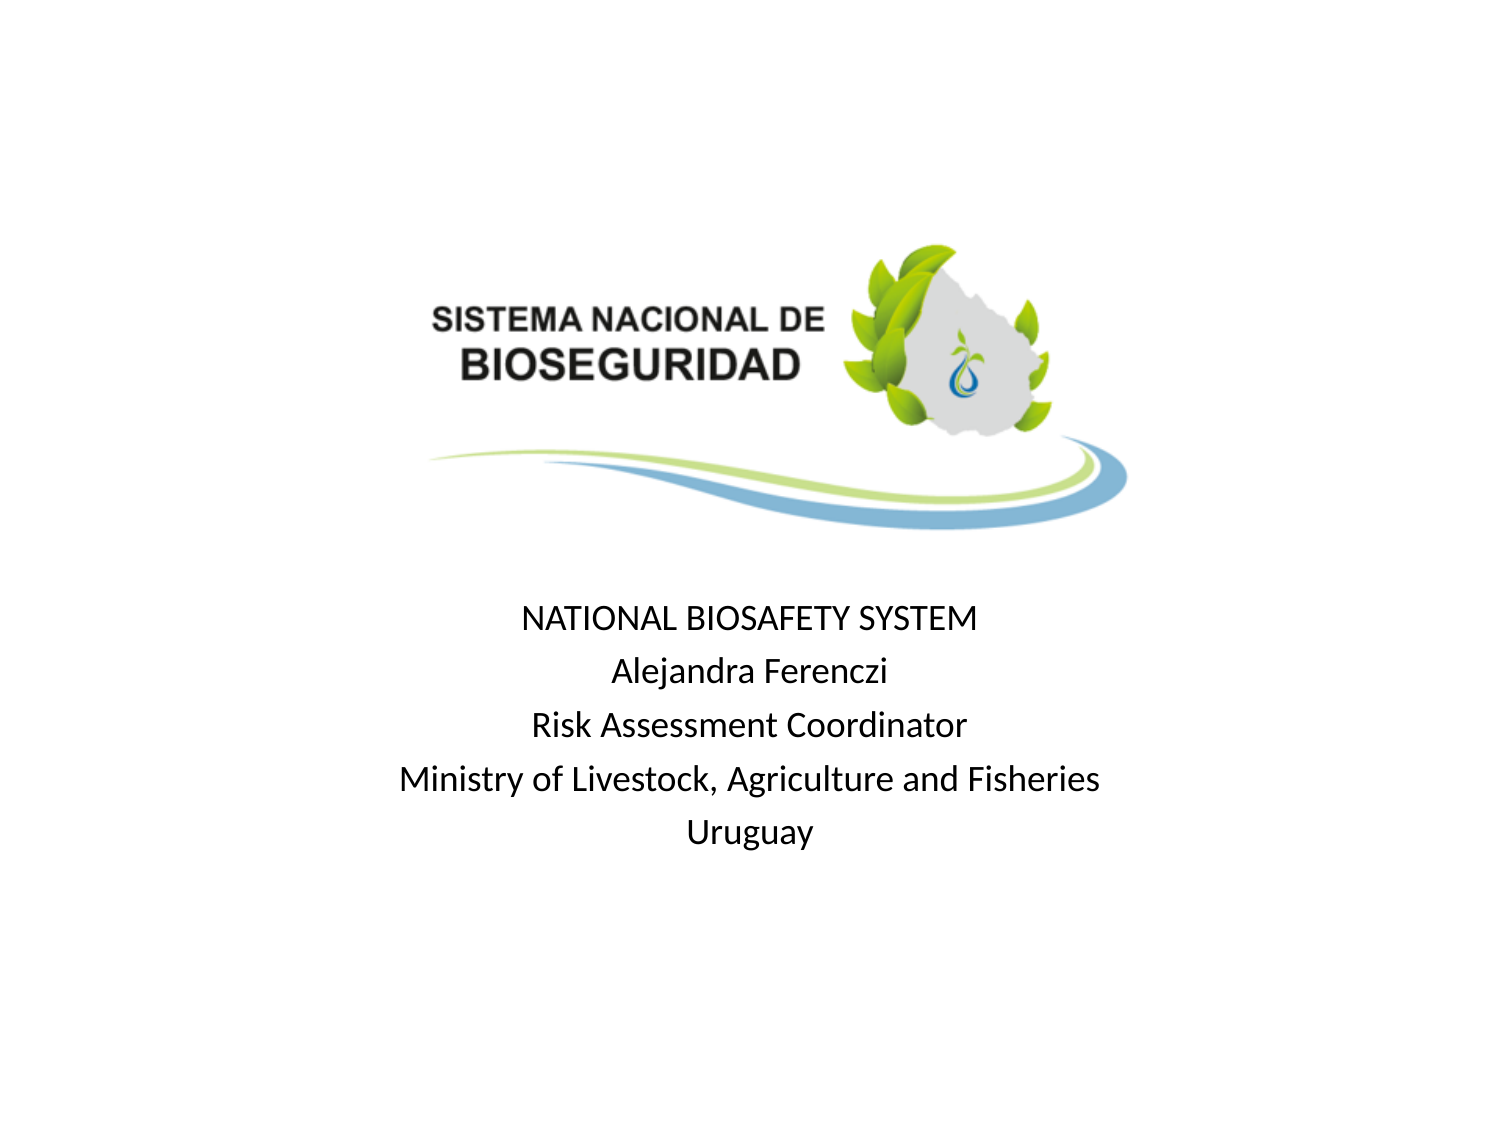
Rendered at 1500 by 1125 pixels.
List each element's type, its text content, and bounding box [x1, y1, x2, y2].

subtitle NATIONAL BIOSAFETY SYSTEM Alejandra Ferenczi Risk Assessment Coordinator Ministry of Livestock, Agriculture and Fisheries Uruguay [187, 590, 1313, 863]
picture [304, 189, 1238, 619]
